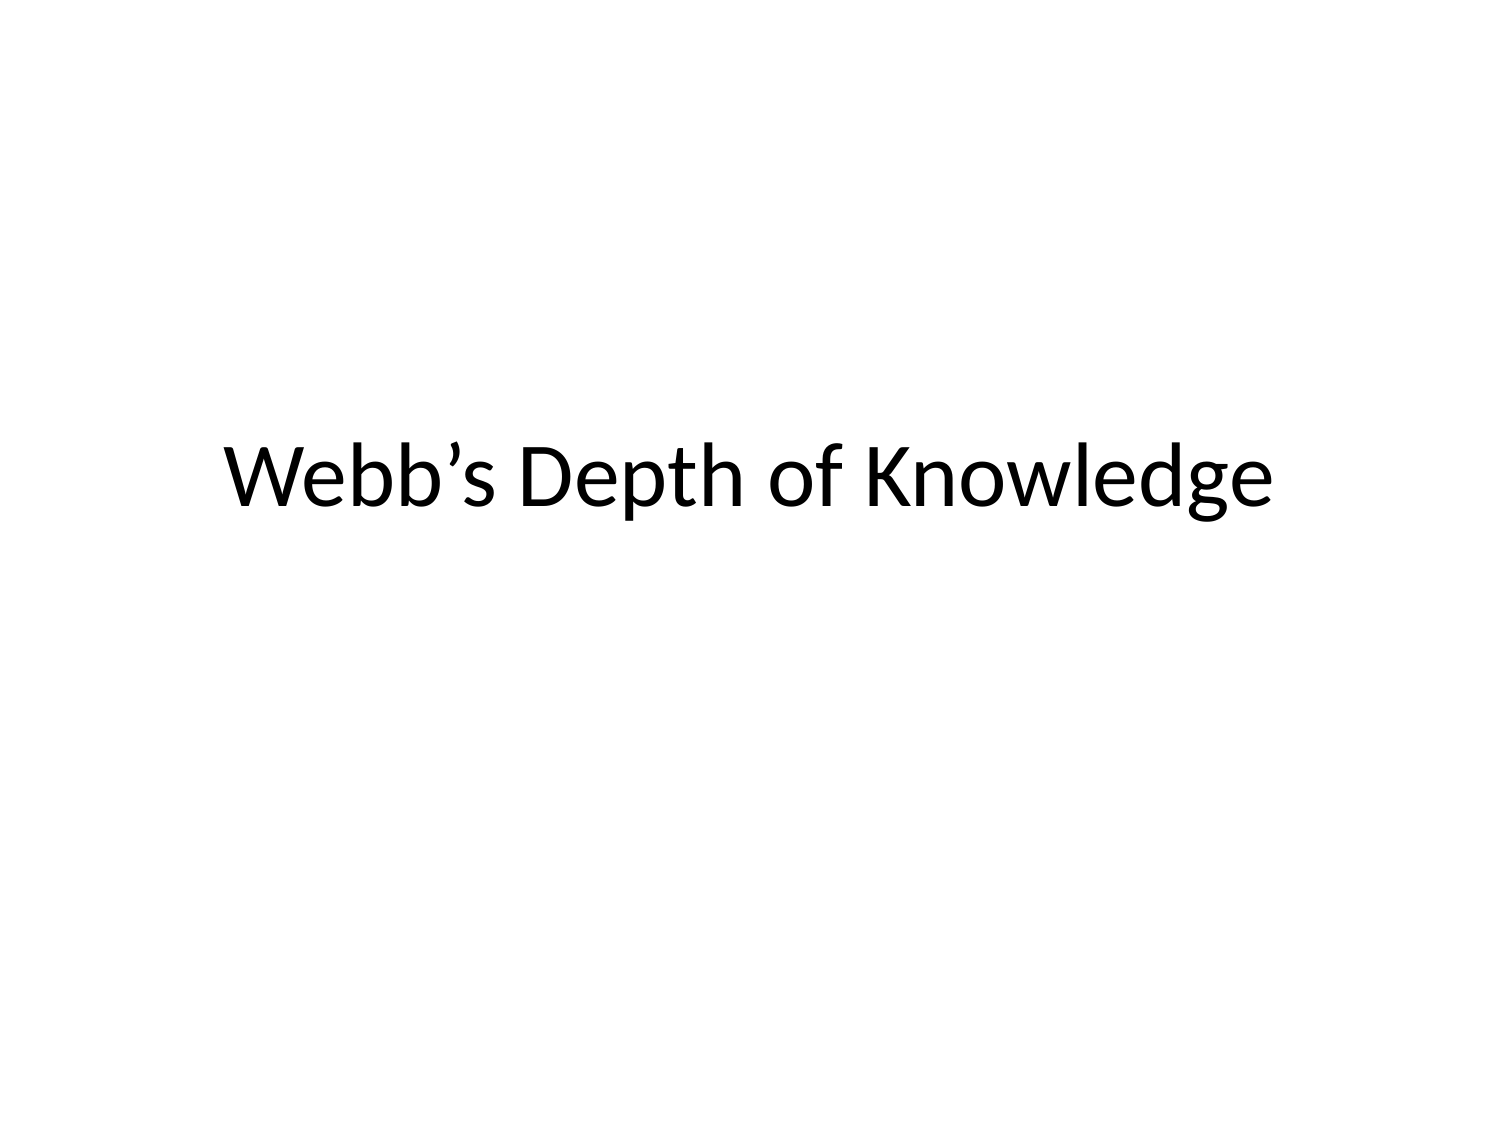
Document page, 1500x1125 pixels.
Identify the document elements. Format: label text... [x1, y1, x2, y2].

title Webb’s Depth of Knowledge [112, 349, 1388, 591]
